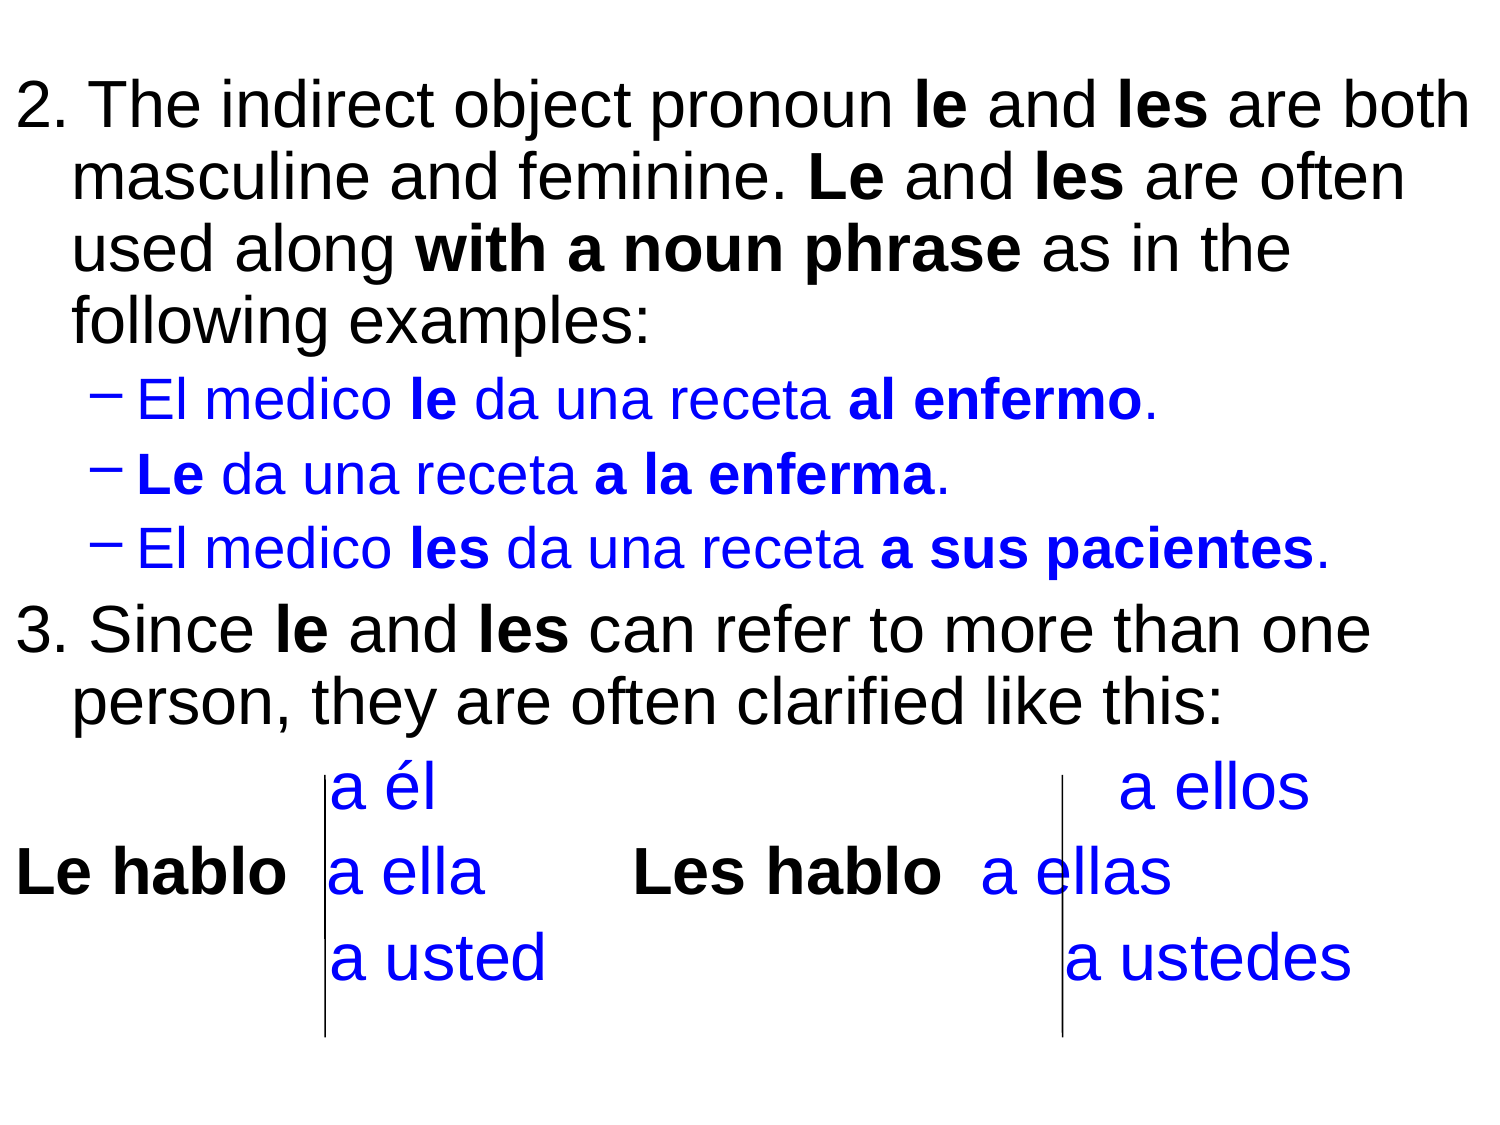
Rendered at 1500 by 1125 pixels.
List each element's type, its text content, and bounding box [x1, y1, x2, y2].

list 2. The indirect object pronoun le and les are both masculine and feminine. Le and les are often used along with a noun phrase as in the following examples: El medico le da una receta al enfermo. Le da una receta a la enferma. El medico les da una receta a sus pacientes. 3. Since le and les can refer to more than one person, they are often clarified like this: a él a ellos Le hablo a ella Les hablo a ellas a usted a ustedes [0, 62, 1500, 1088]
